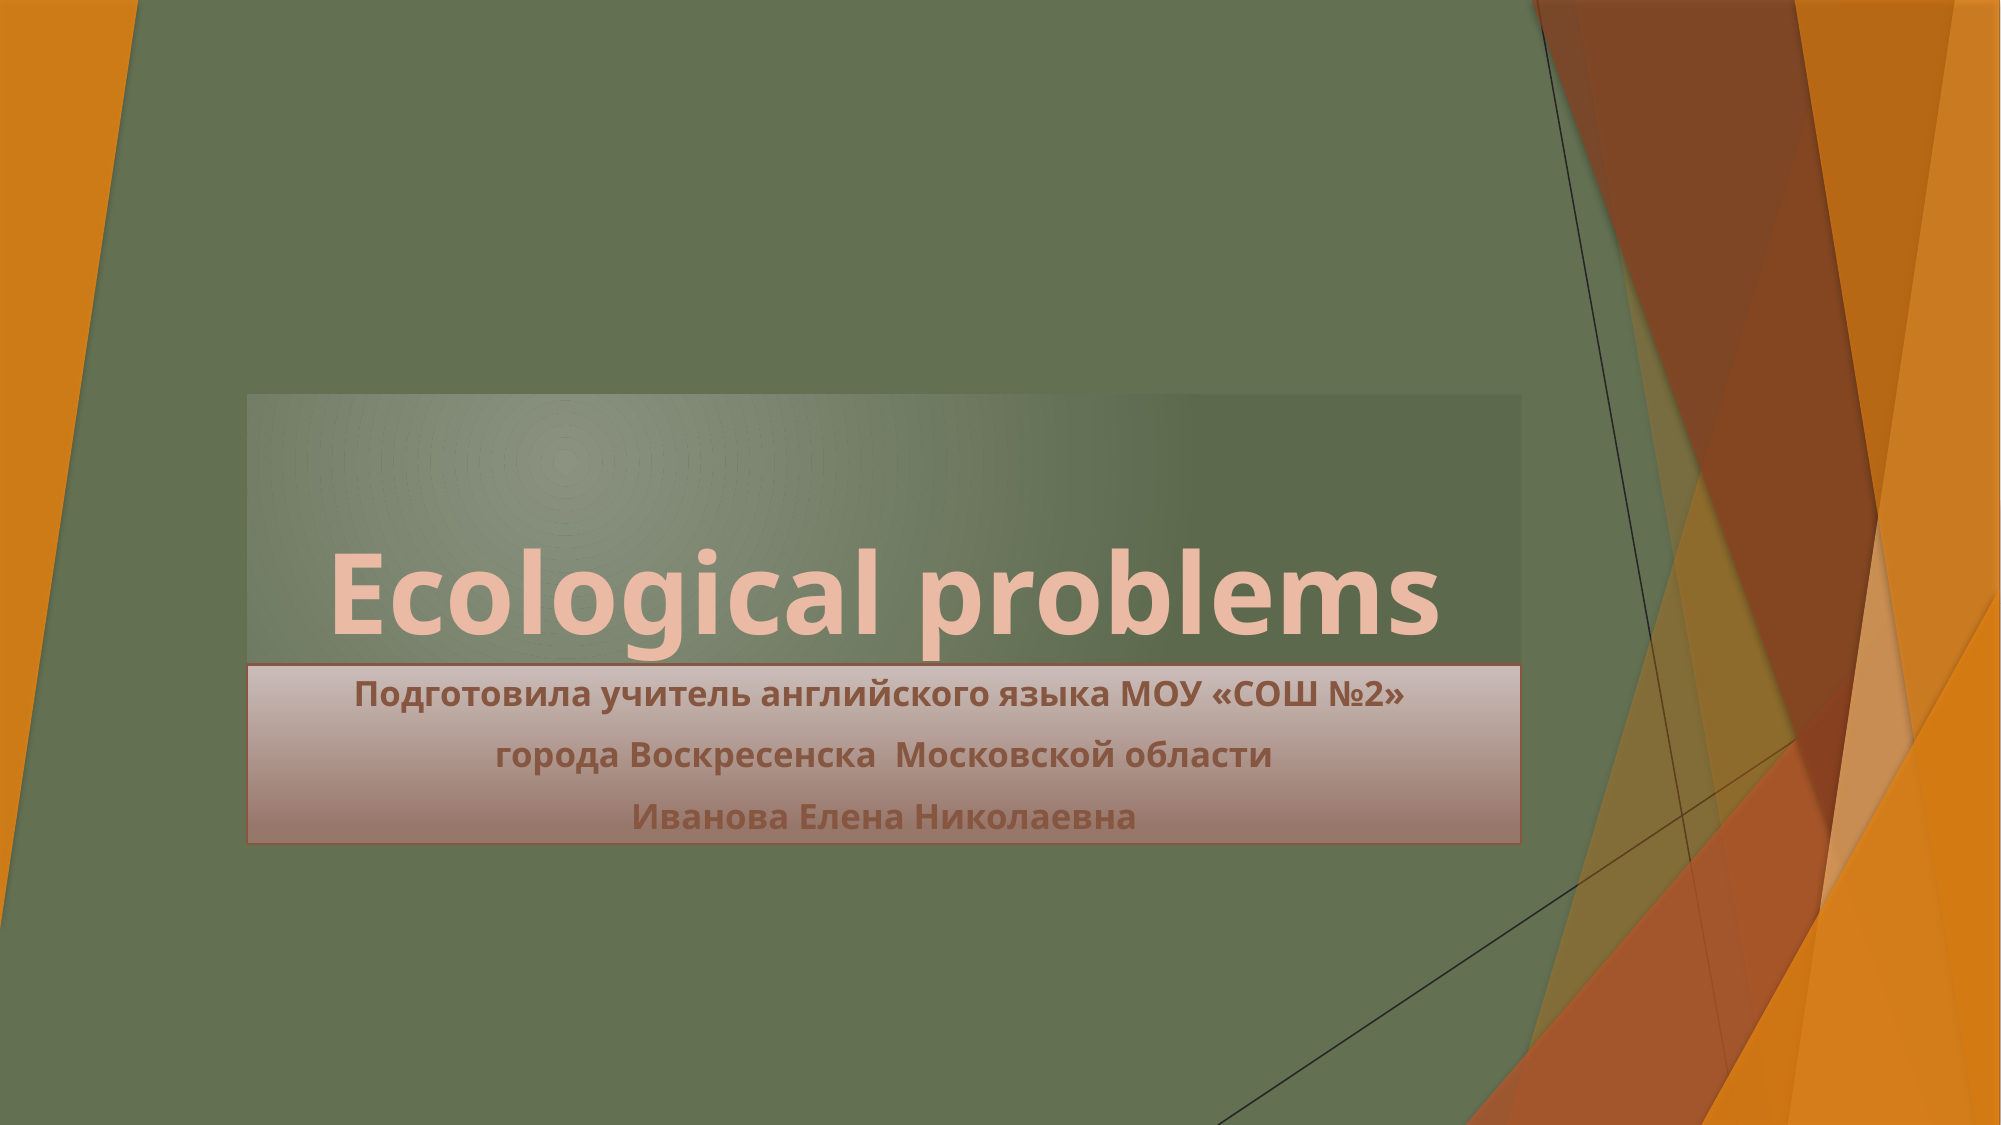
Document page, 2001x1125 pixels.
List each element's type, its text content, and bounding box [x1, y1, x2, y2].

title Ecological problems [247, 394, 1522, 663]
subtitle Подготовила учитель английского языка МОУ «СОШ №2» города Воскресенска Московской области Иванова Елена Николаевна [246, 663, 1522, 845]
